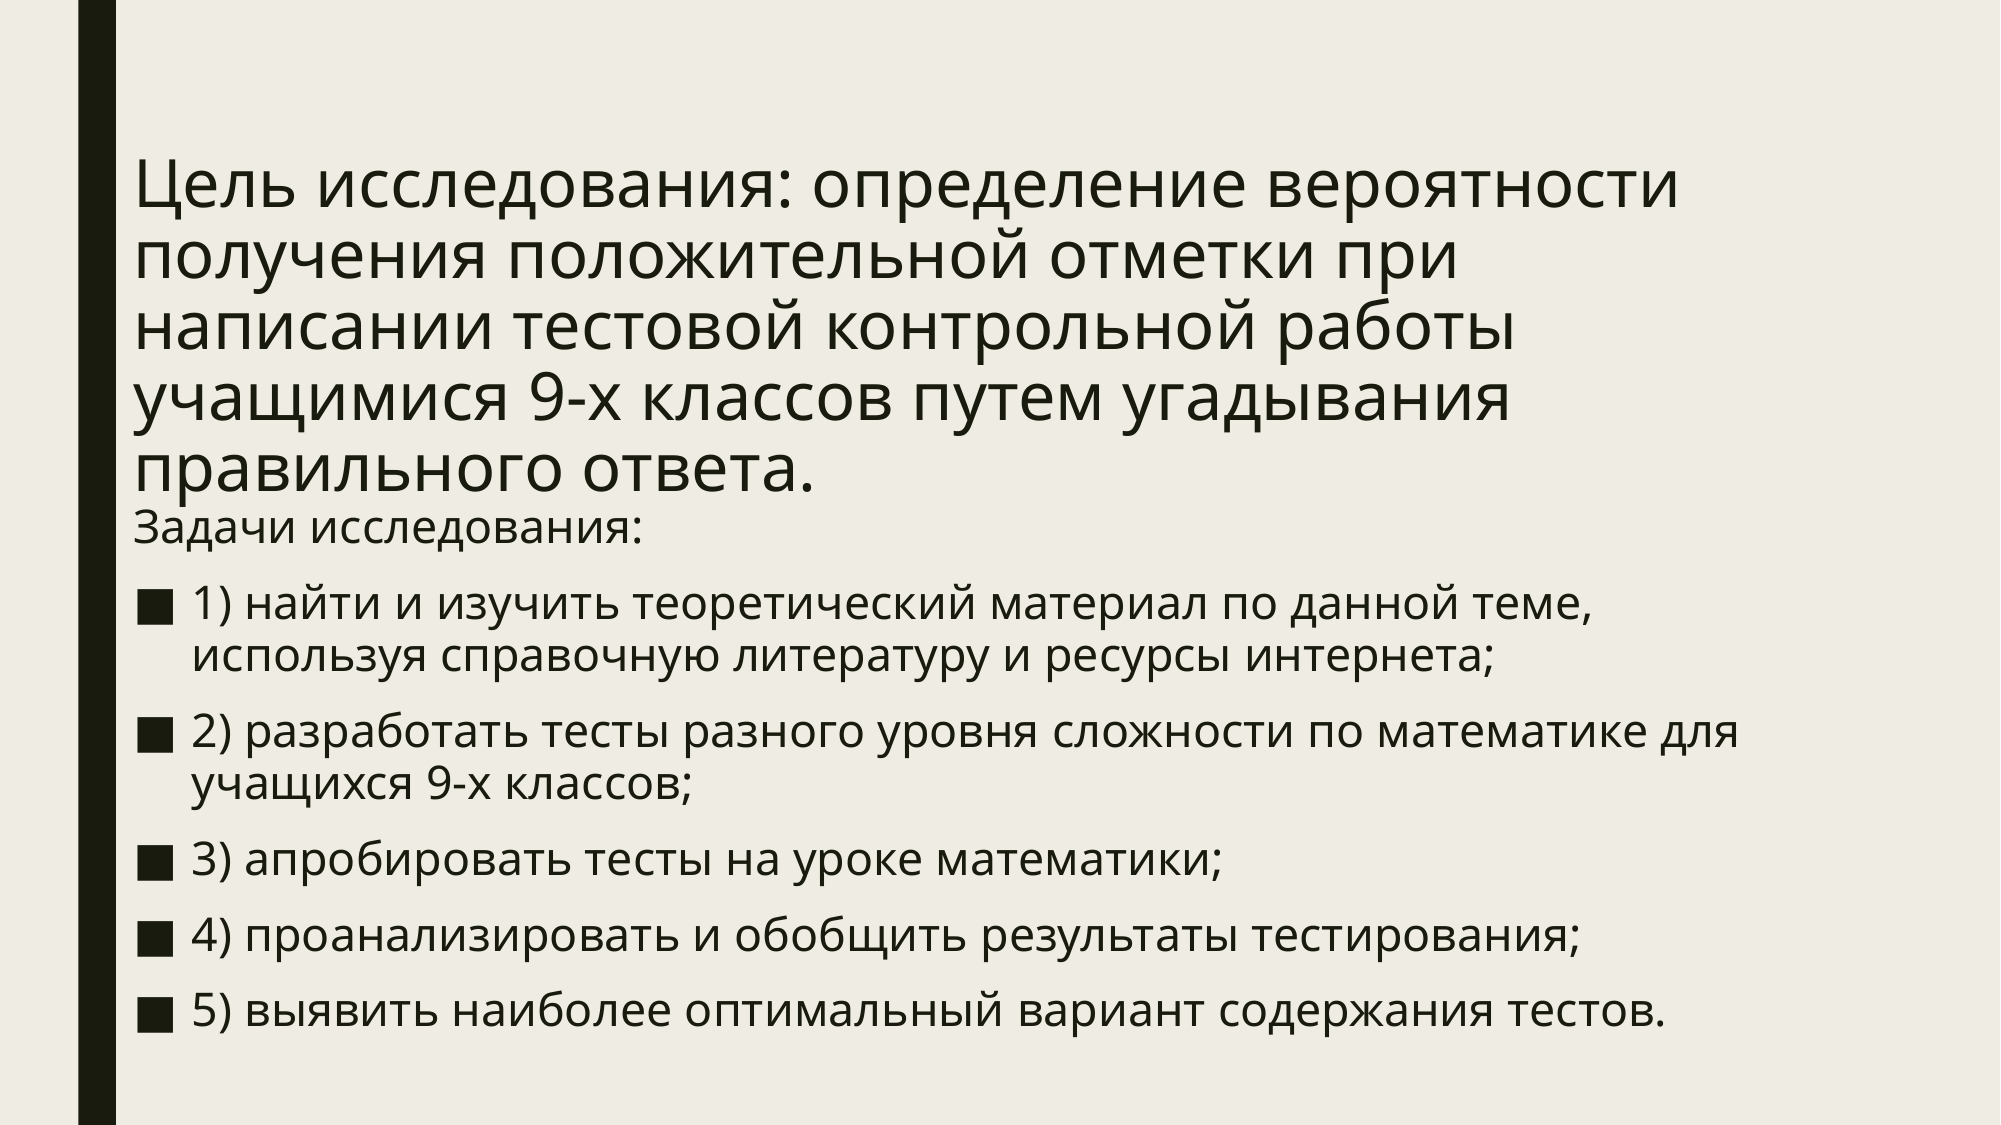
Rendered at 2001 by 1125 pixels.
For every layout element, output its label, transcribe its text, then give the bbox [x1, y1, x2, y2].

list Задачи исследования: 1) найти и изучить теоретический материал по данной теме, используя справочную литературу и ресурсы интернета; 2) разработать тесты разного уровня сложности по математике для учащихся 9-х классов; 3) апробировать тесты на уроке математики; 4) проанализировать и обобщить результаты тестирования; 5) выявить наиболее оптимальный вариант содержания тестов. [118, 494, 1844, 1050]
title Цель исследования: определение вероятности получения положительной отметки при написании тестовой контрольной работы учащимися 9-х классов путем угадывания правильного ответа. [118, 142, 1844, 360]
